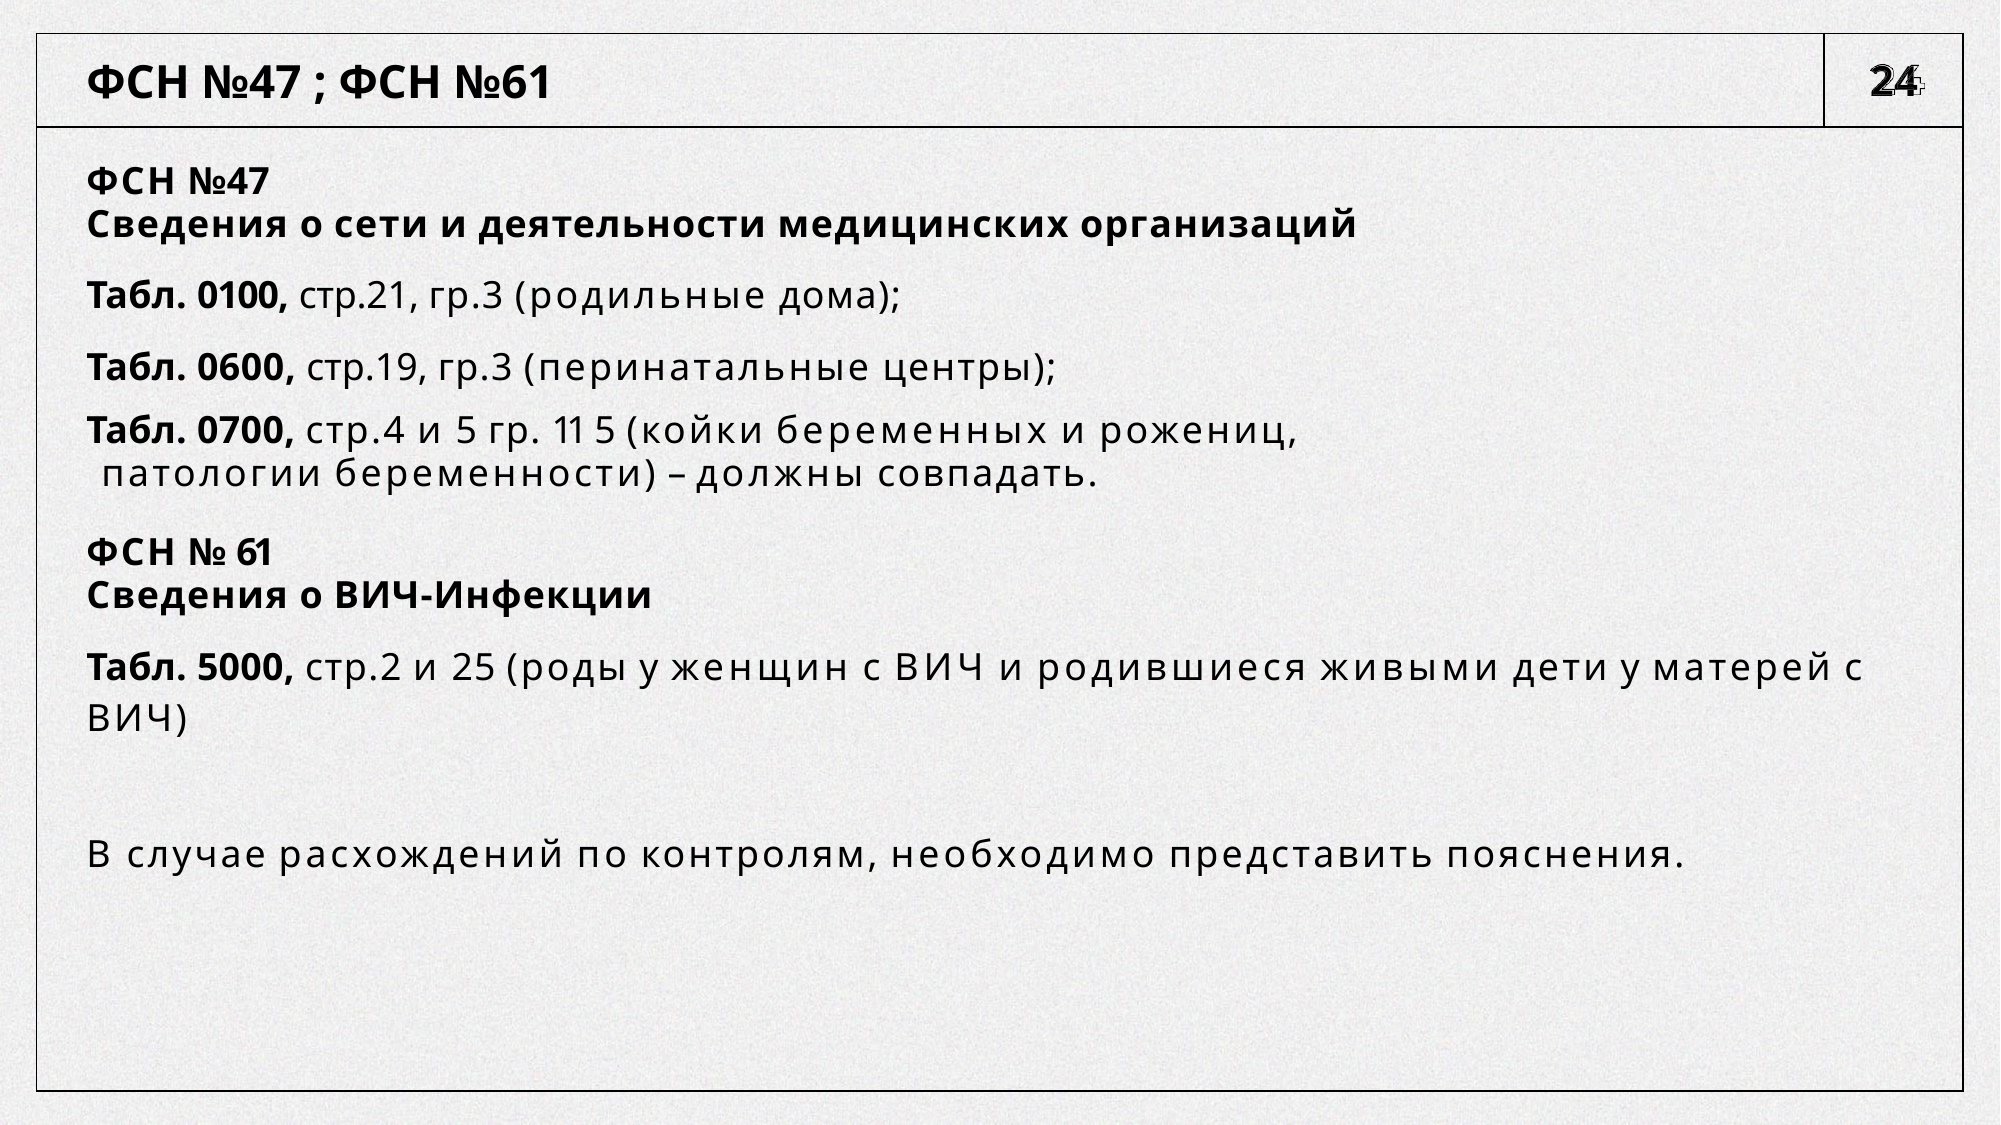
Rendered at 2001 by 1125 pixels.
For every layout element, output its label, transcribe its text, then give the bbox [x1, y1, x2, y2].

picture [0, 0, 2000, 1125]
table_header 24 [1825, 34, 1962, 126]
table_cell ФСН №47 Сведения о сети и деятельности медицинских организаций Табл. 0100, стр.21, гр.3 (родильные дома); Табл. 0600, стр.19, гр.3 (перинатальные центры); Табл. 0700, стр.4 и 5 гр. 11 5 (койки беременных и рожениц, патологии беременности) – должны совпадать. ФСН № 61 Сведения о ВИЧ-Инфекции Табл. 5000, стр.2 и 25 (роды у женщин с ВИЧ и родившиеся живыми дети у матерей с ВИЧ) В случае расхождений по контролям, необходимо представить пояснения. [37, 128, 1962, 1090]
table_header ФСН №47 ; ФСН №61 [37, 34, 1823, 126]
